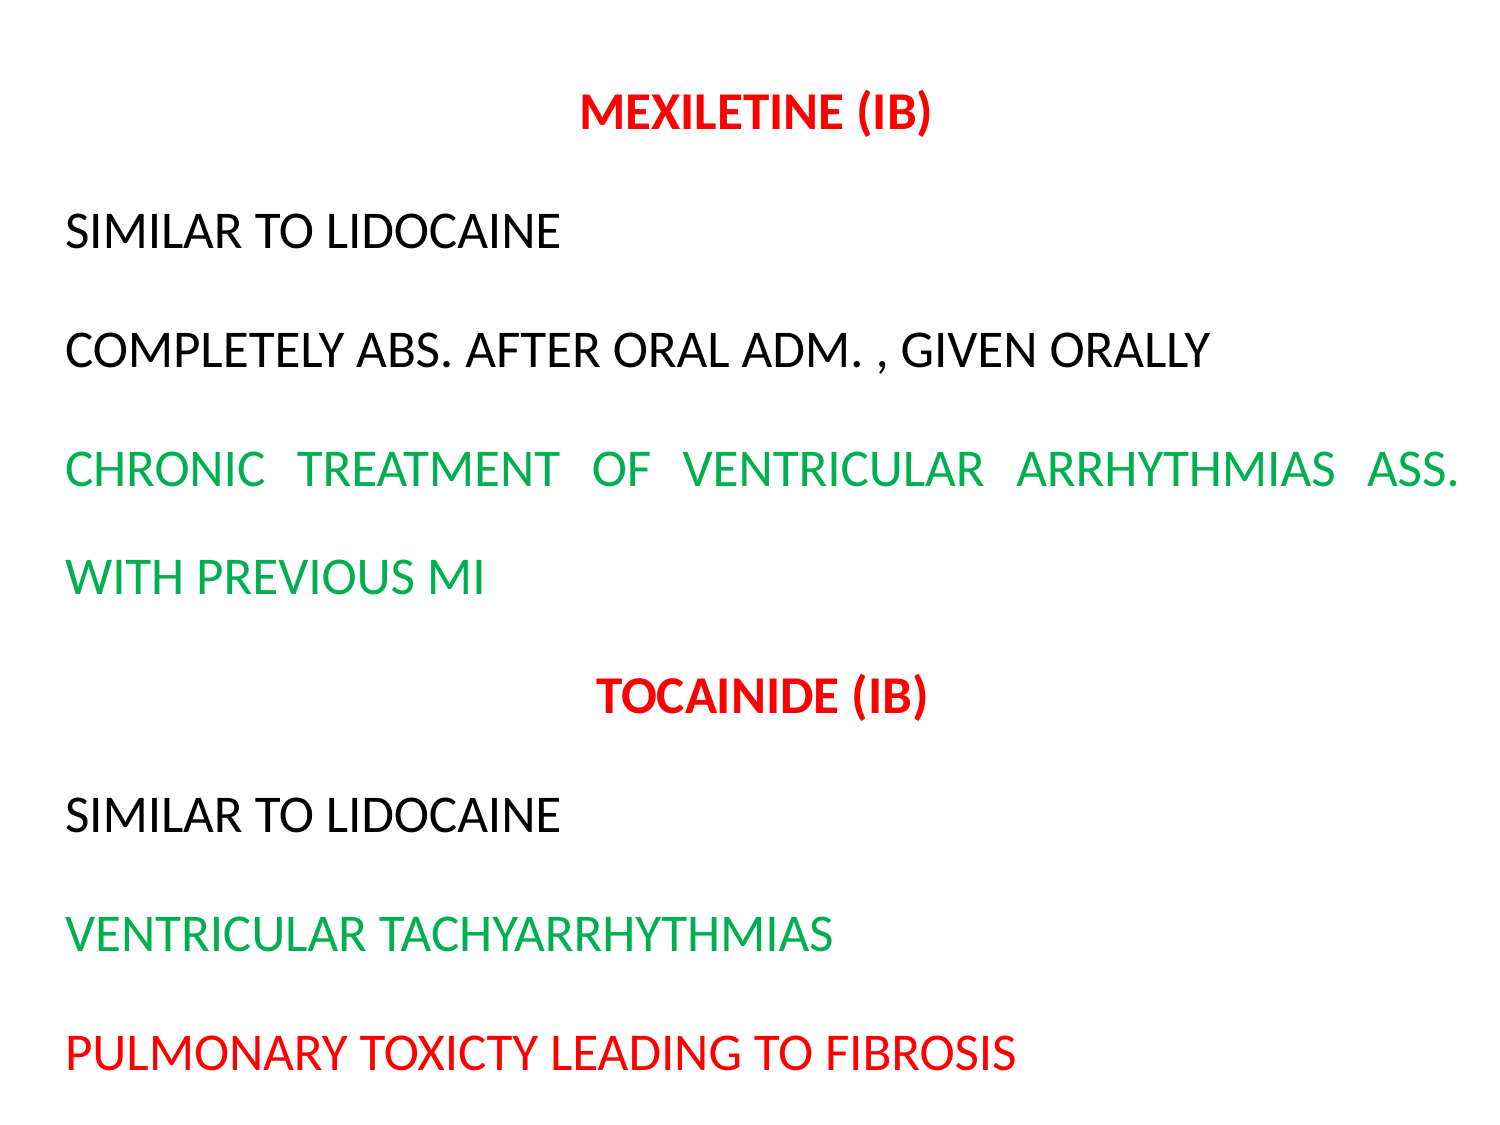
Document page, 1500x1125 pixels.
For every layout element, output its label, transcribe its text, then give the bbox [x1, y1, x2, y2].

list MEXILETINE (IB) SIMILAR TO LIDOCAINE COMPLETELY ABS. AFTER ORAL ADM. , GIVEN ORALLY CHRONIC TREATMENT OF VENTRICULAR ARRHYTHMIAS ASS. WITH PREVIOUS MI TOCAINIDE (IB) SIMILAR TO LIDOCAINE VENTRICULAR TACHYARRHYTHMIAS PULMONARY TOXICTY LEADING TO FIBROSIS [50, 24, 1475, 1100]
